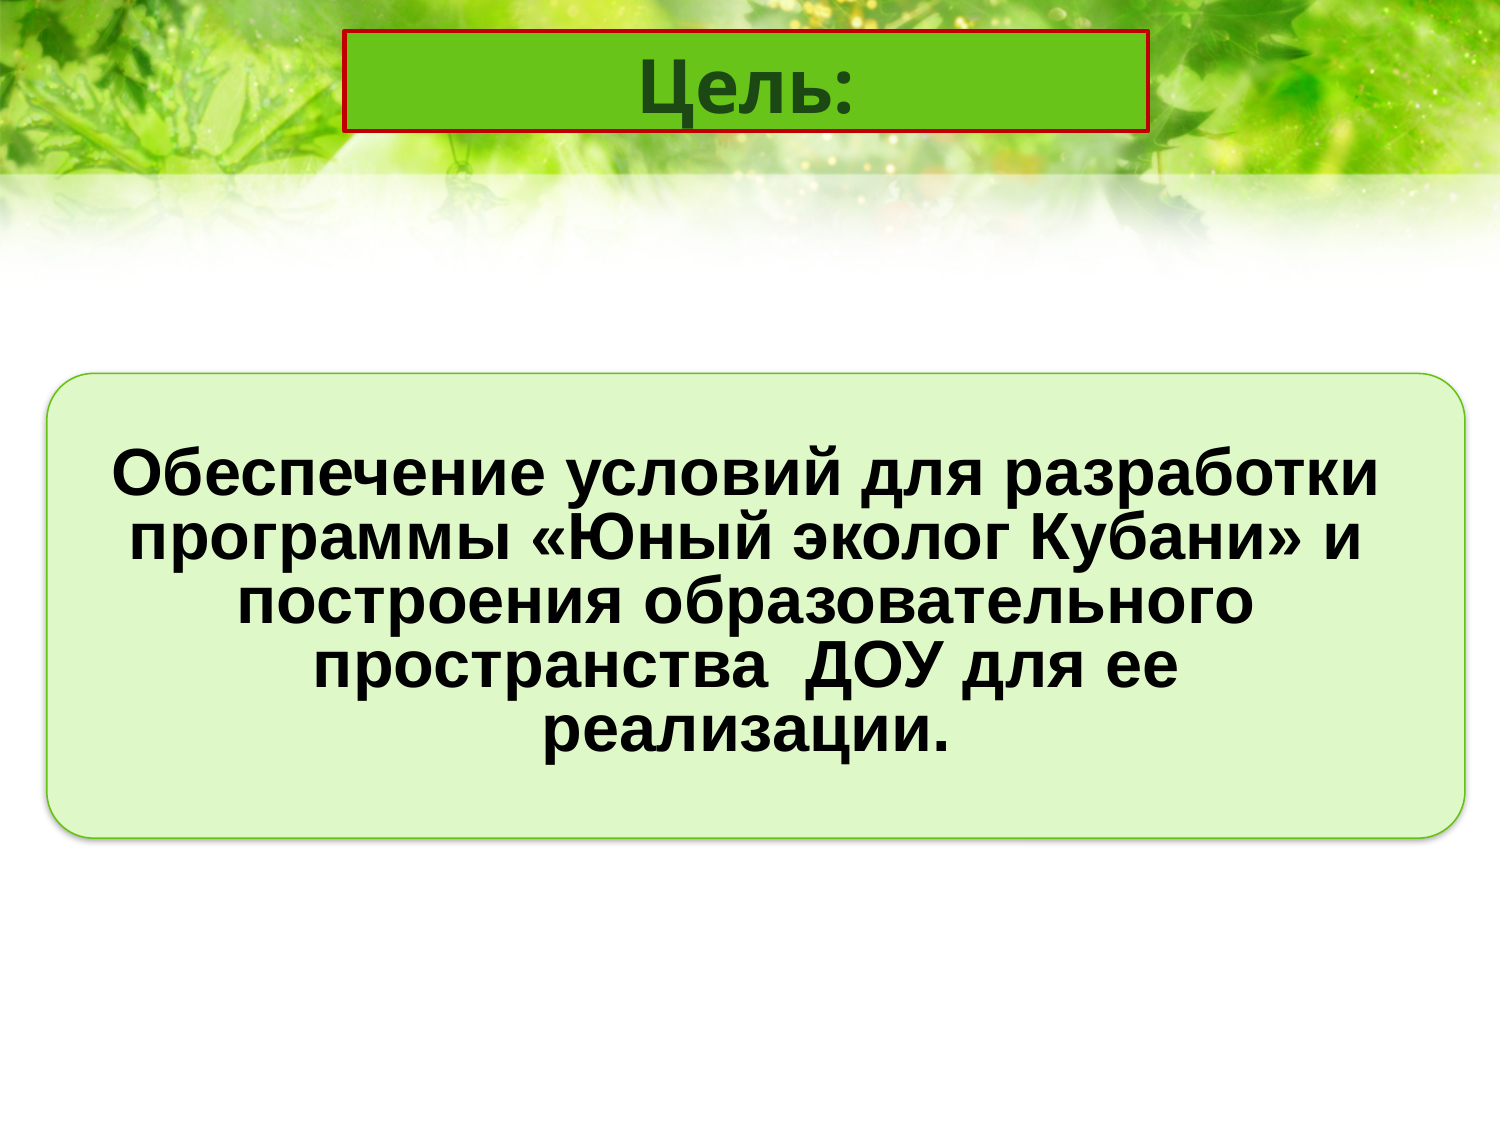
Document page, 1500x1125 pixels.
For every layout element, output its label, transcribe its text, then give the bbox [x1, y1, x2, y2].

text_box Цель: [342, 29, 1150, 133]
picture [0, 0, 1500, 1125]
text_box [12, 373, 1488, 1095]
